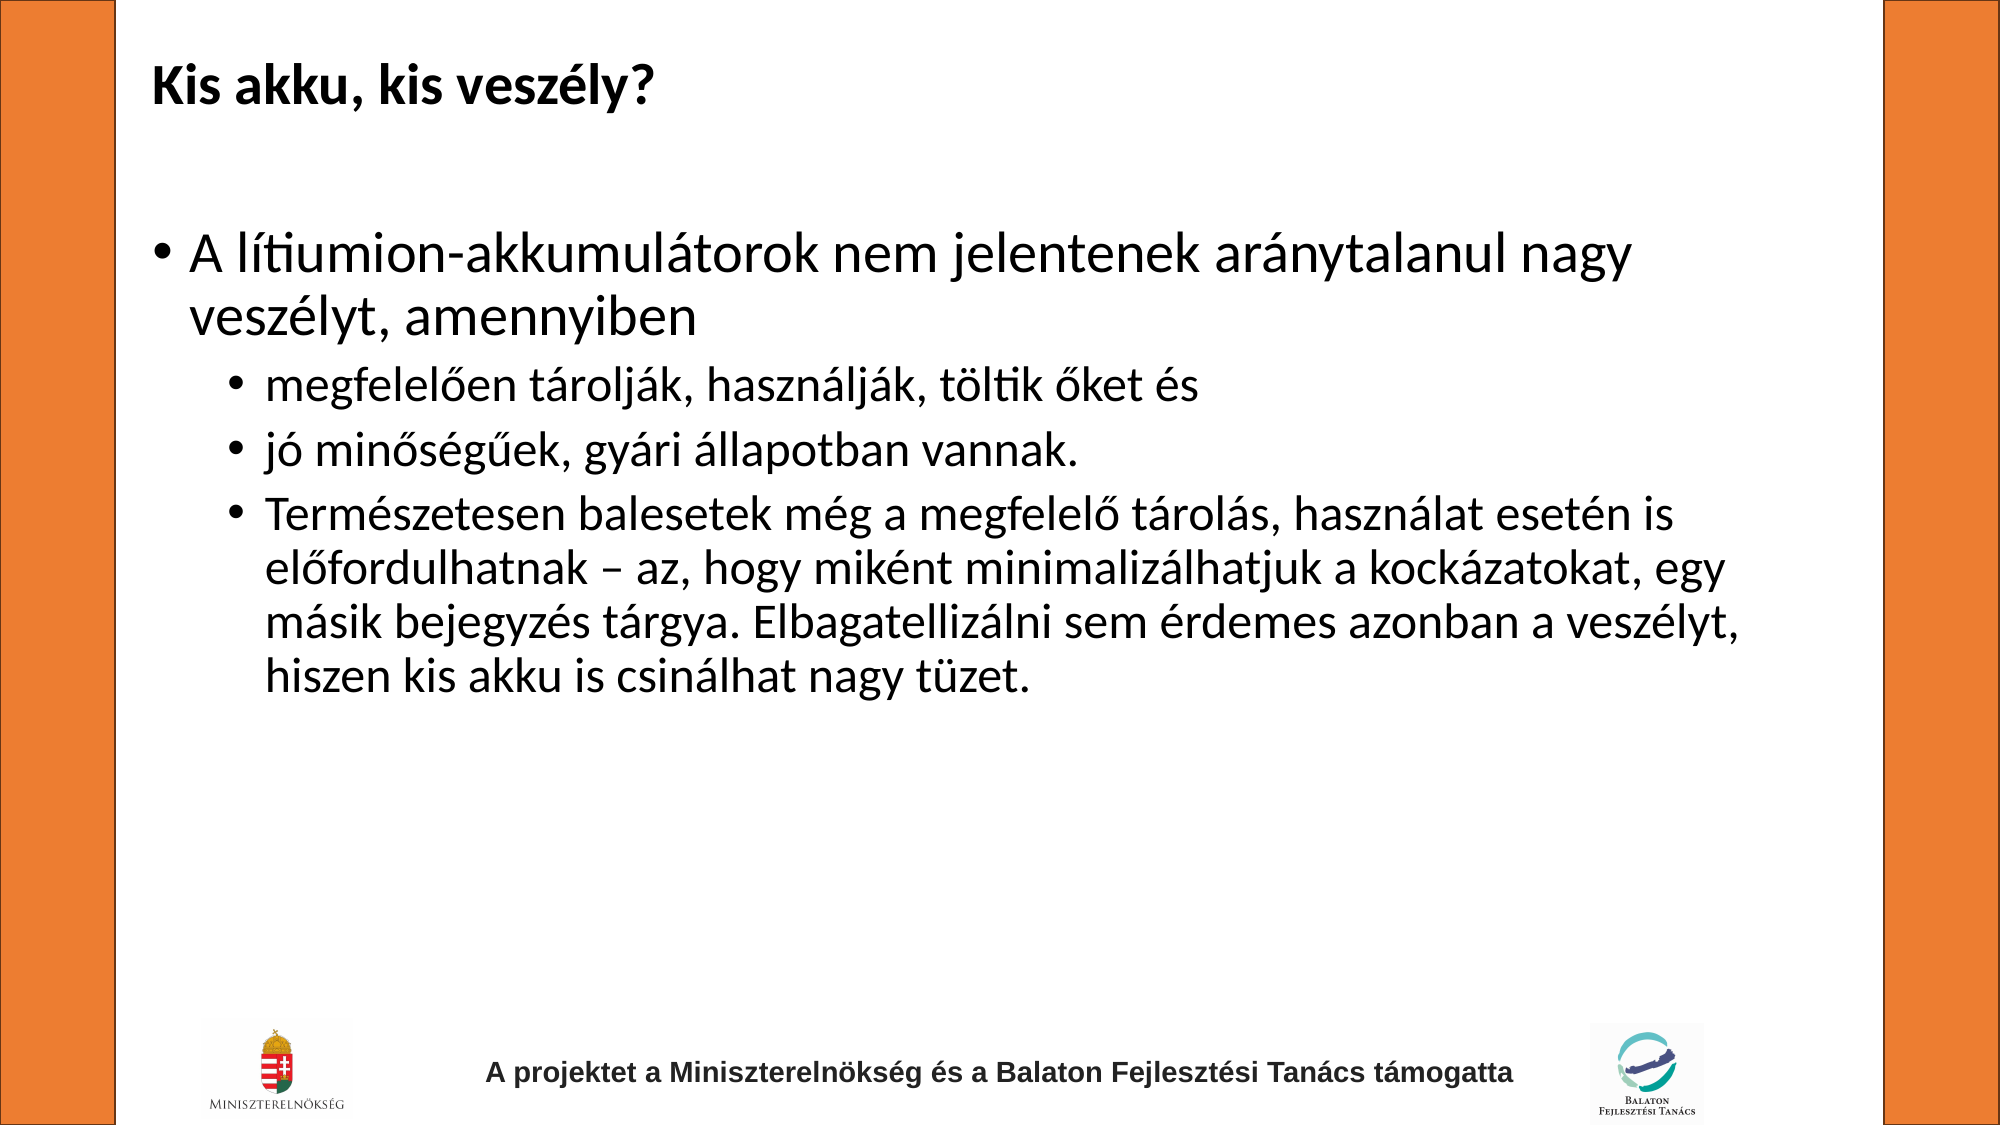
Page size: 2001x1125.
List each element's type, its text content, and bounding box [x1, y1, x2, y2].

picture [201, 1018, 353, 1119]
picture [1590, 1023, 1704, 1125]
list ​Kis akku, kis veszély? A lítiumion-akkumulátorok nem jelentenek aránytalanul nagy veszélyt, amennyiben megfelelően tárolják, használják, töltik őket és jó minőségűek, gyári állapotban vannak. Természetesen balesetek még a megfelelő tárolás, használat esetén is előfordulhatnak – az, hogy miként minimalizálhatjuk a kockázatokat, egy másik bejegyzés tárgya. Elbagatellizálni sem érdemes azonban a veszélyt, hiszen kis akku is csinálhat nagy tüzet. [137, 47, 1863, 1014]
